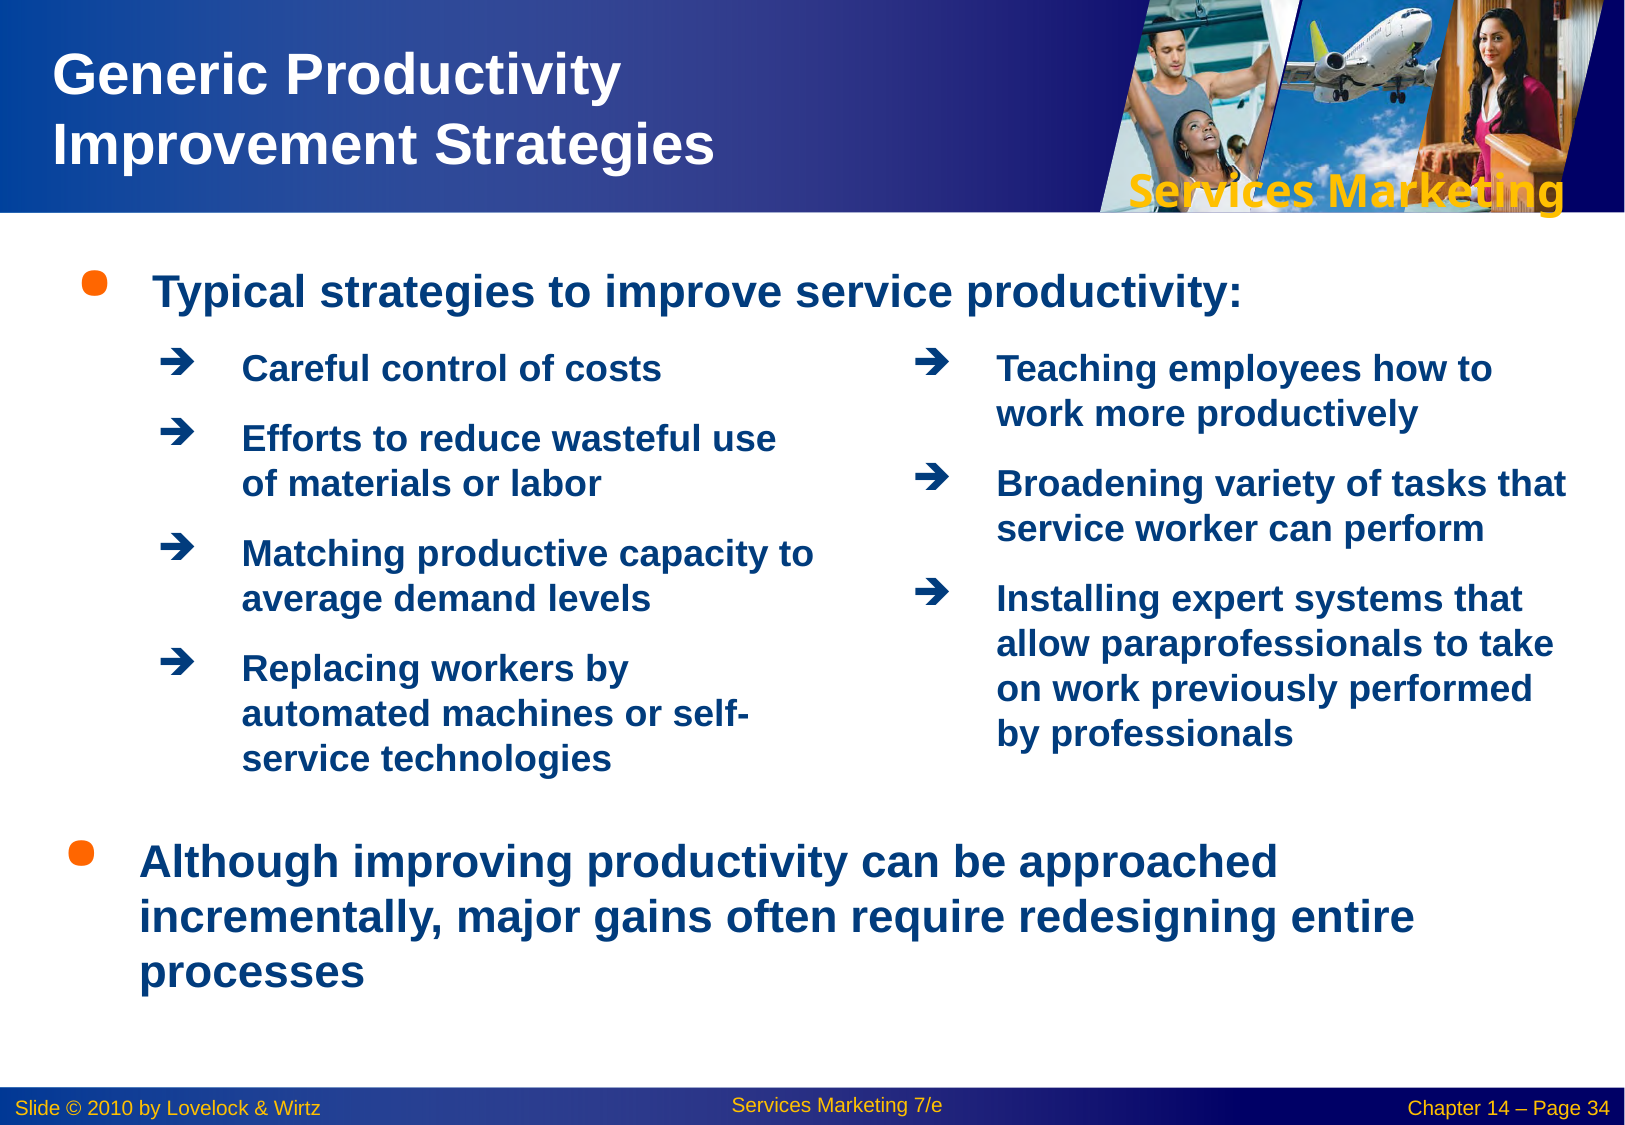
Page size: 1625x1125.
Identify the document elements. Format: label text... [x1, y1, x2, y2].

picture [1100, 0, 1604, 213]
title Generic Productivity Improvement Strategies [36, 37, 1088, 176]
list Careful control of costs Efforts to reduce wasteful use of materials or labor Matching productive capacity to average demand levels Replacing workers by automated machines or self-service technologies Teaching employees how to work more productively Broadening variety of tasks that service worker can perform Installing expert systems that allow paraprofessionals to take on work previously performed by professionals [49, 336, 1588, 801]
picture [1162, 186, 1172, 192]
text_box Although improving productivity can be approached incrementally, major gains often require redesigning entire processes [49, 824, 1588, 1050]
picture [1546, 187, 1556, 202]
text_box Typical strategies to improve service productivity: [62, 254, 1588, 325]
